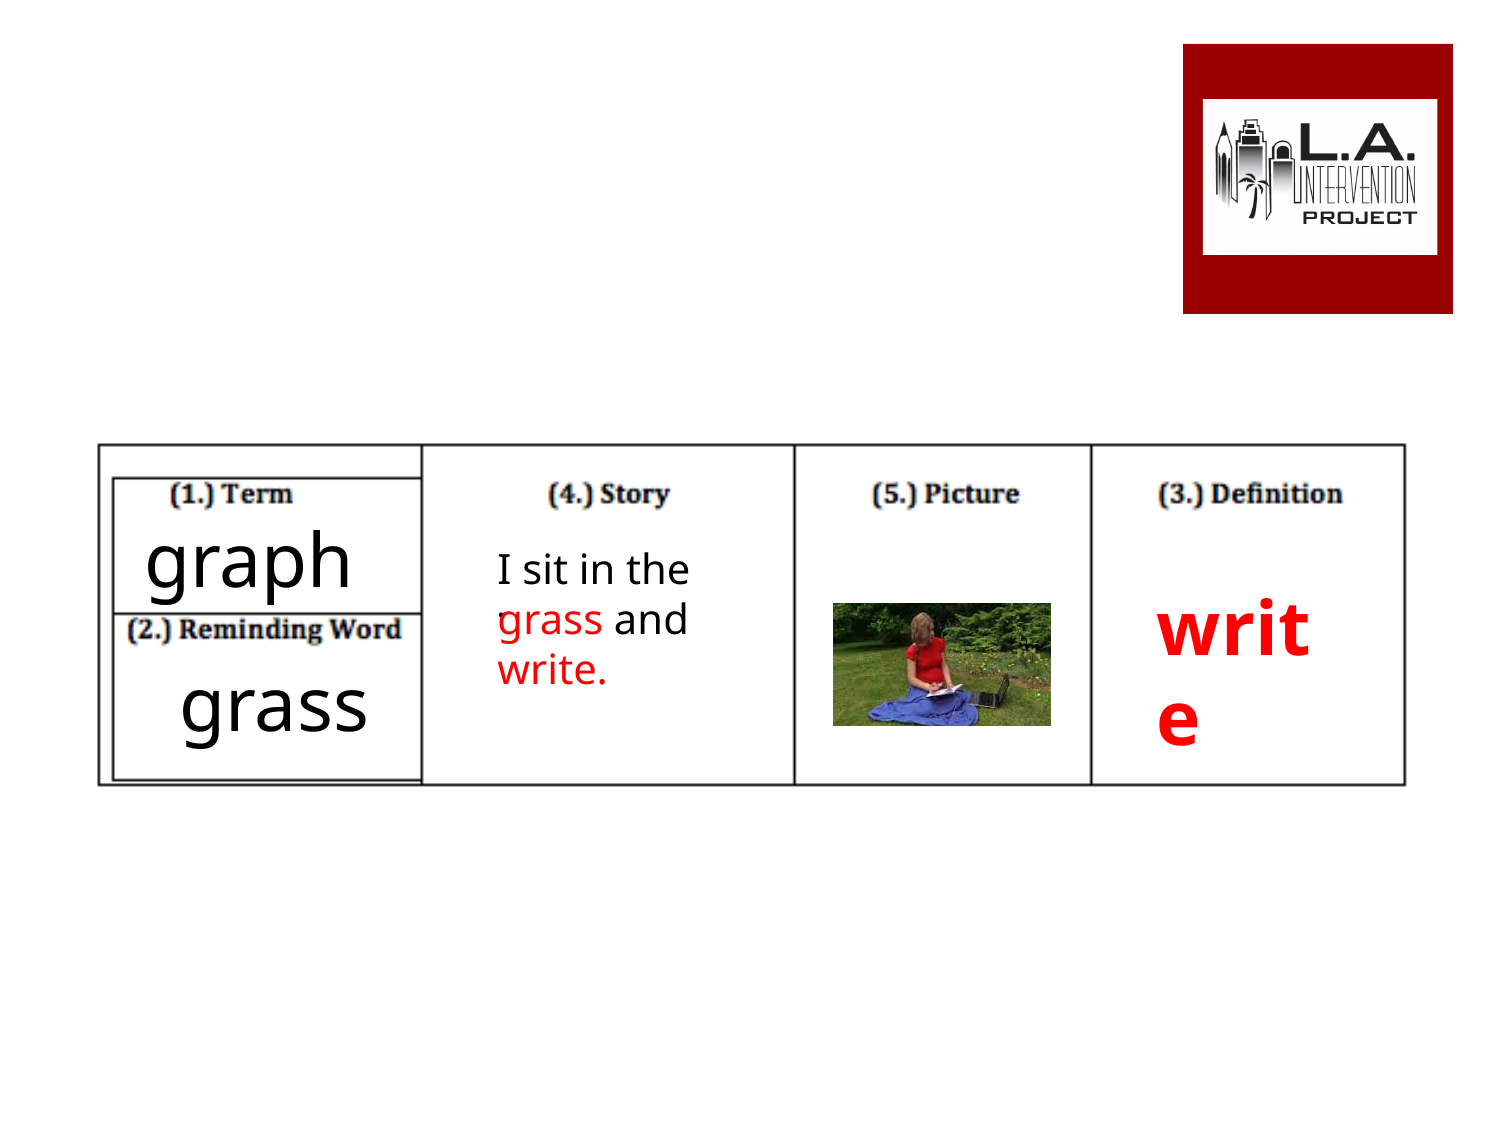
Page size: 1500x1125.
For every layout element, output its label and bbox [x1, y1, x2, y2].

picture [1202, 99, 1438, 255]
picture [832, 602, 1052, 727]
list [76, 246, 1428, 990]
